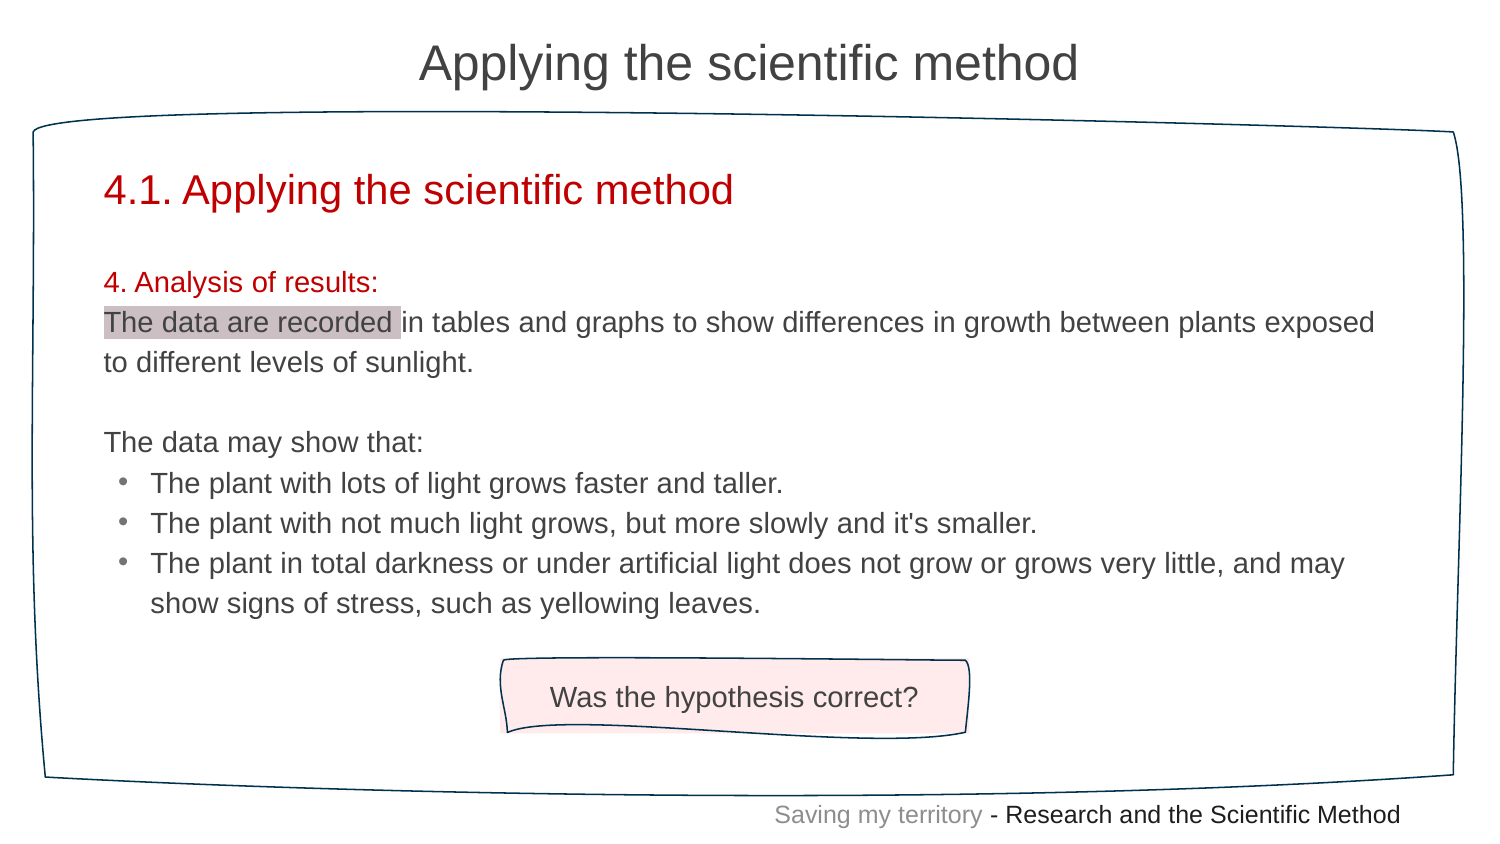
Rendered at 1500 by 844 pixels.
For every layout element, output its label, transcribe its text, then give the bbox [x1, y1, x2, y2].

list 4. Analysis of results: The data are recorded in tables and graphs to show differences in growth between plants exposed to different levels of sunlight. The data may show that: The plant with lots of light grows faster and taller. The plant with not much light grows, but more slowly and it's smaller. The plant in total darkness or under artificial light does not grow or grows very little, and may show signs of stress, such as yellowing leaves. [88, 242, 1417, 747]
text_box 4.1. Applying the scientific method [88, 147, 1417, 234]
text_box Applying the scientific method [0, 20, 1499, 106]
text_box Saving my territory - Research and the Scientific Method [88, 790, 1417, 844]
text_box [32, 111, 1464, 790]
